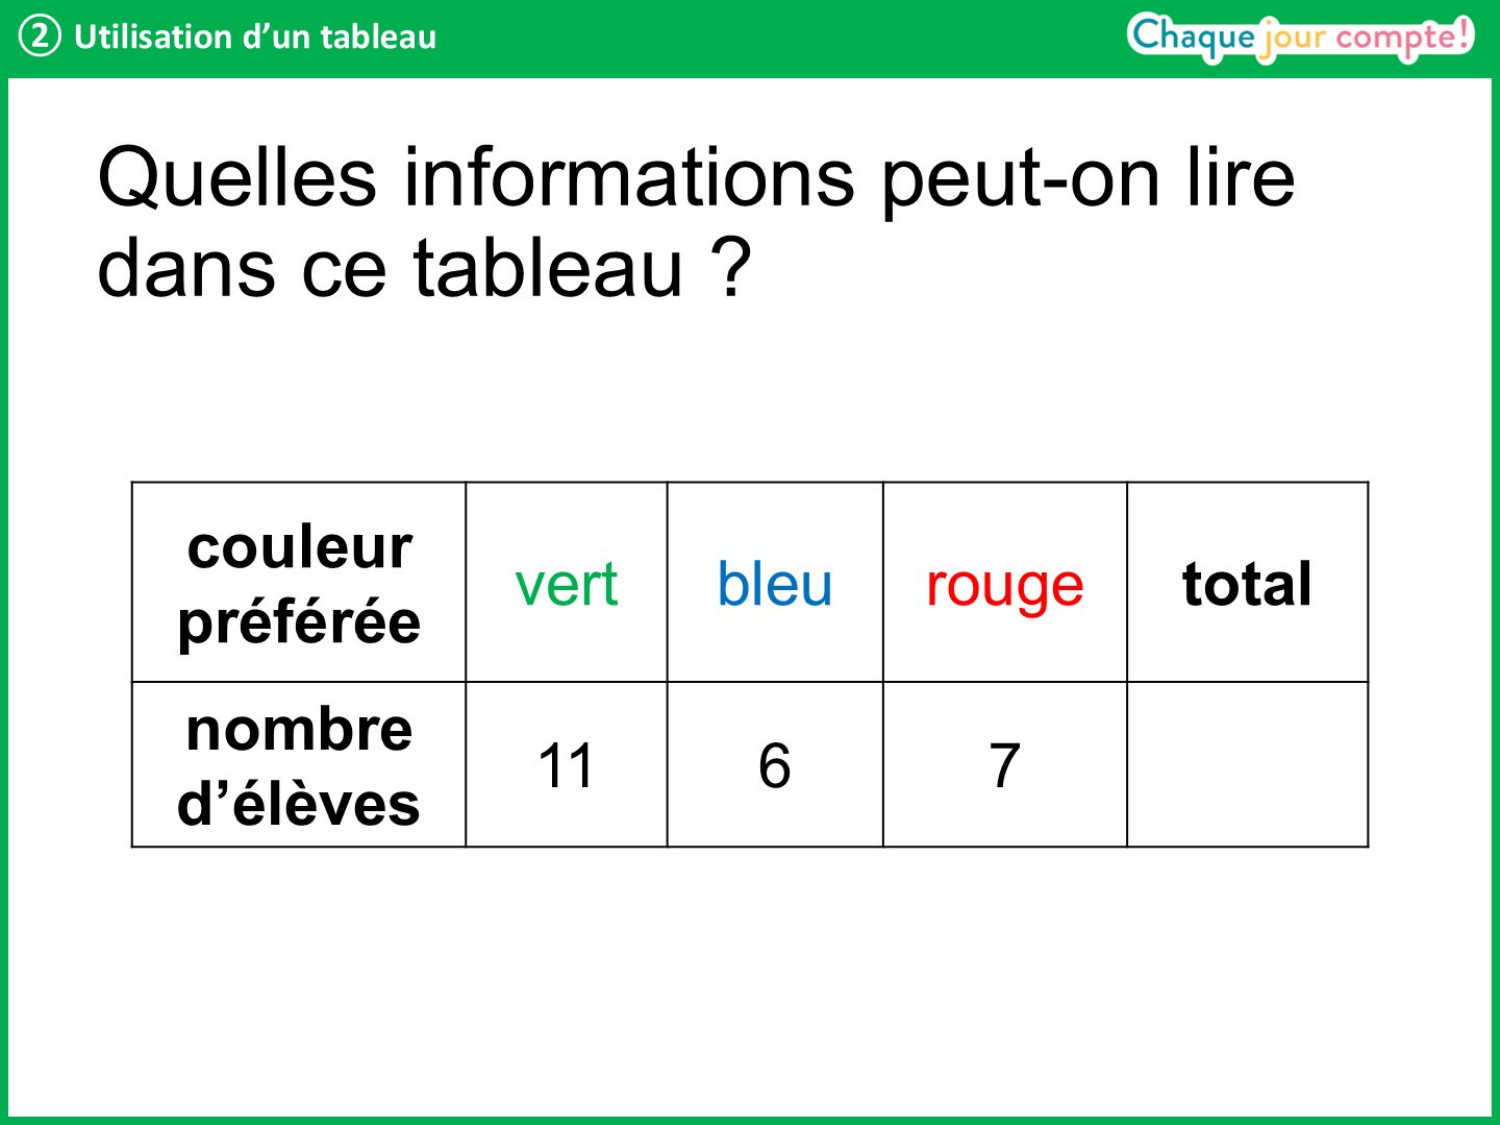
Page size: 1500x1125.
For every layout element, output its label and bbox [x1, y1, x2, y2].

list [0, 0, 1500, 1125]
